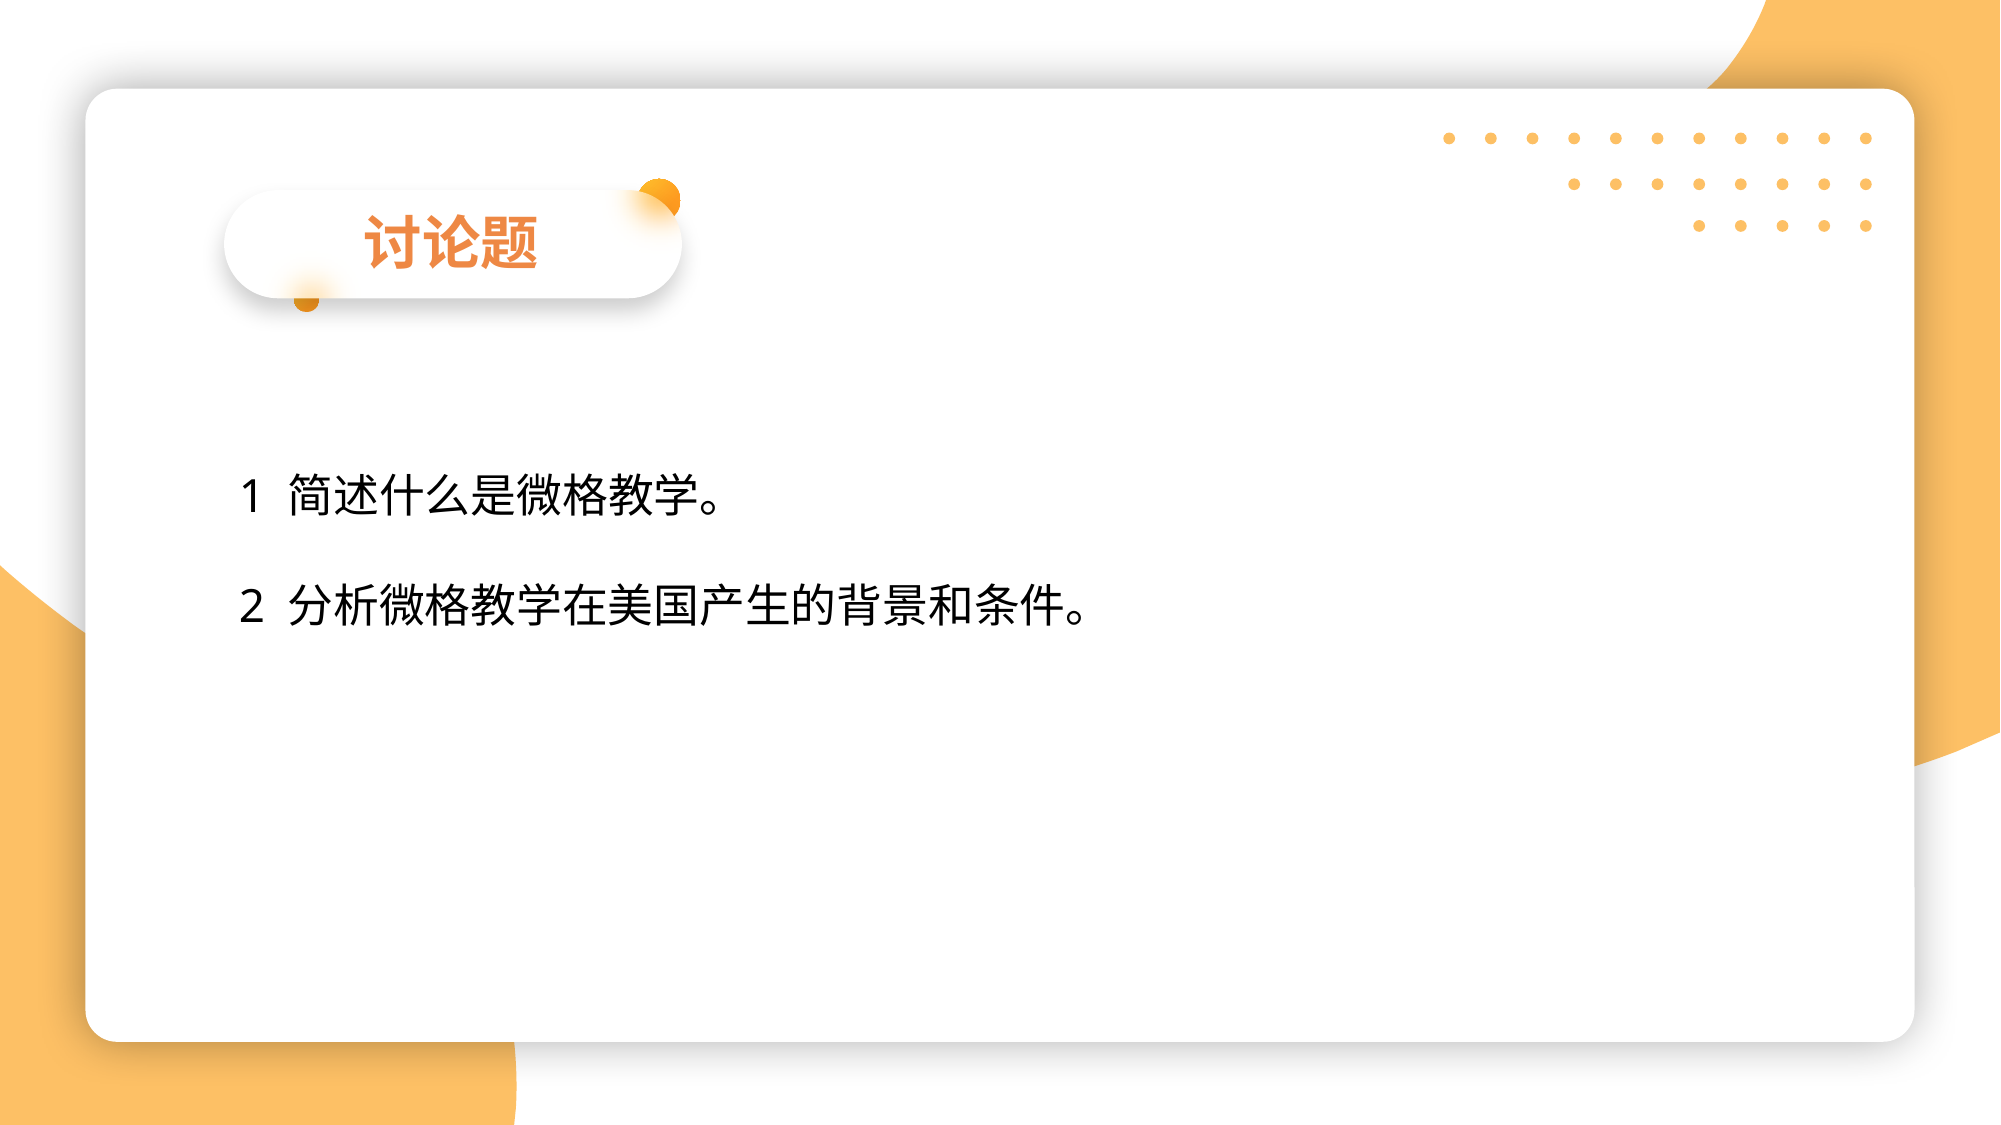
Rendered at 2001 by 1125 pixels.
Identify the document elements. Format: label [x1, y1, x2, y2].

text_box [0, 0, 2000, 1125]
text_box [224, 178, 682, 312]
text_box [1443, 132, 1872, 232]
